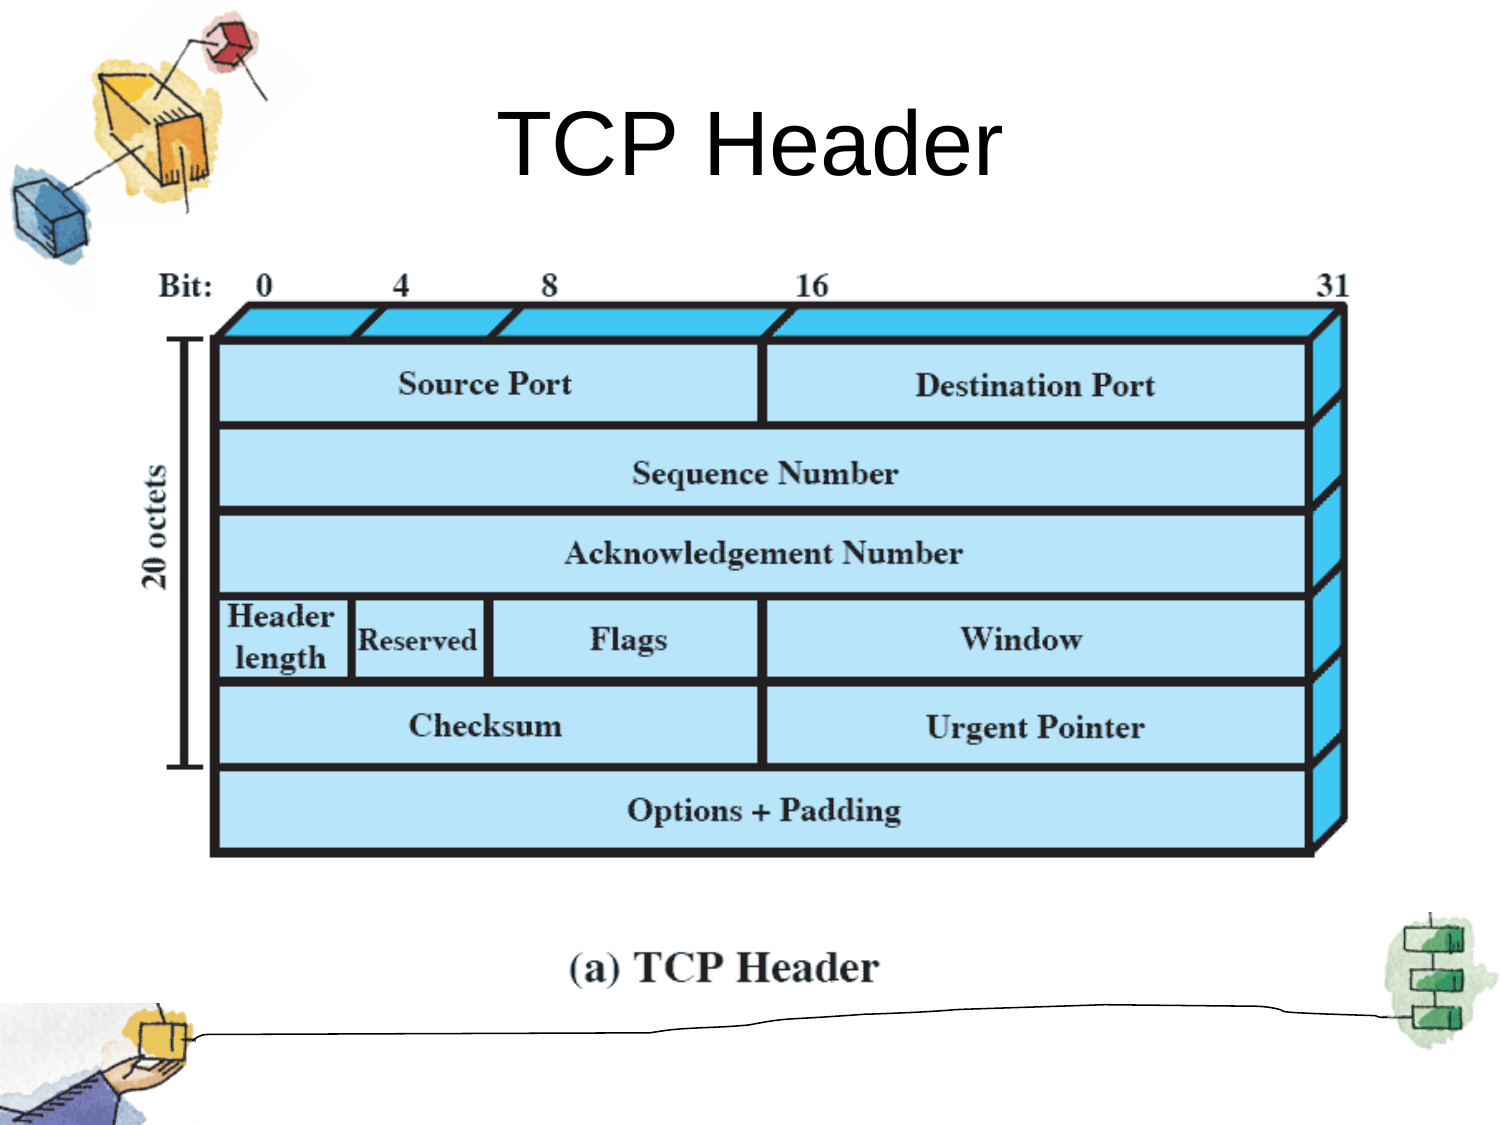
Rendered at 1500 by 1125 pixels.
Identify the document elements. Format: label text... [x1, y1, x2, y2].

picture [0, 1003, 196, 1125]
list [99, 224, 1378, 994]
picture [1382, 912, 1500, 1050]
picture [0, 85, 99, 316]
title TCP Header [74, 44, 1426, 233]
picture [114, 0, 274, 44]
